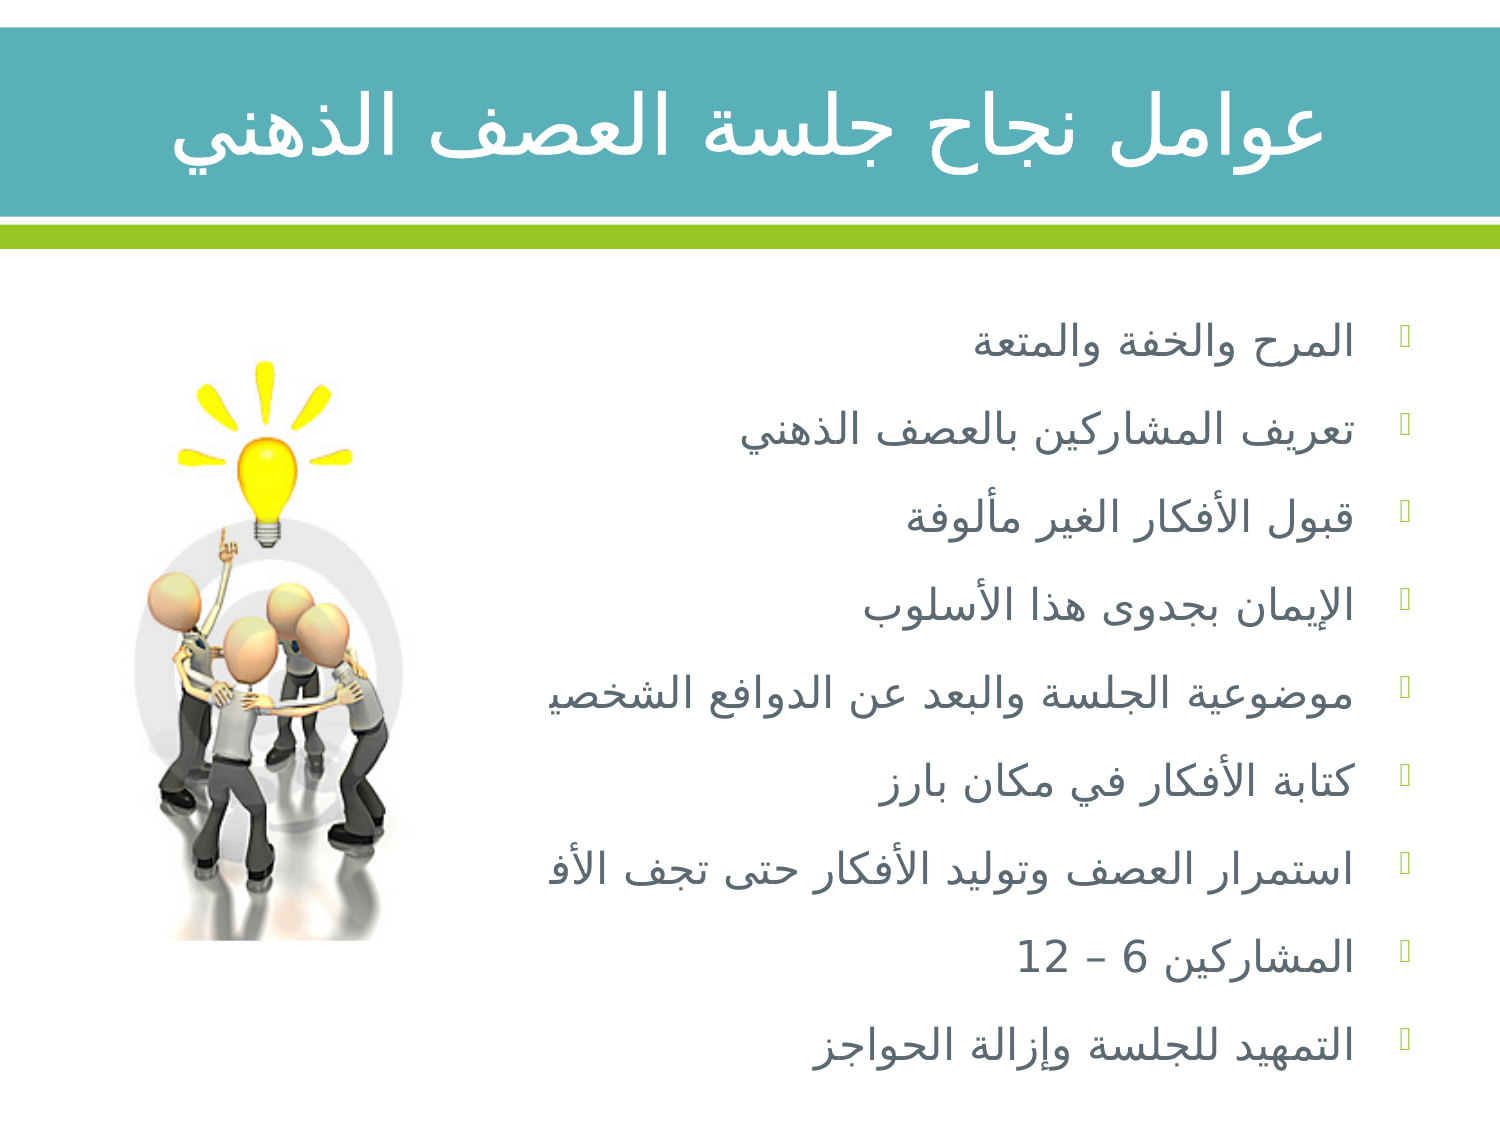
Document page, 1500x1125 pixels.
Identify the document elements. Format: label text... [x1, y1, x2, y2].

text_box عوامل نجاح جلسة العصف الذهني [74, 29, 1425, 213]
list المرح والخفة والمتعة تعريف المشاركين بالعصف الذهني قبول الأفكار الغير مألوفة الإيمان بجدوى هذا الأسلوب موضوعية الجلسة والبعد عن الدوافع الشخصية كتابة الأفكار في مكان بارز استمرار العصف وتوليد الأفكار حتى تجف الأفكار المشاركين 6 – 12 التمهيد للجلسة وإزالة الحواجز [75, 278, 1425, 1083]
picture [8, 349, 550, 941]
